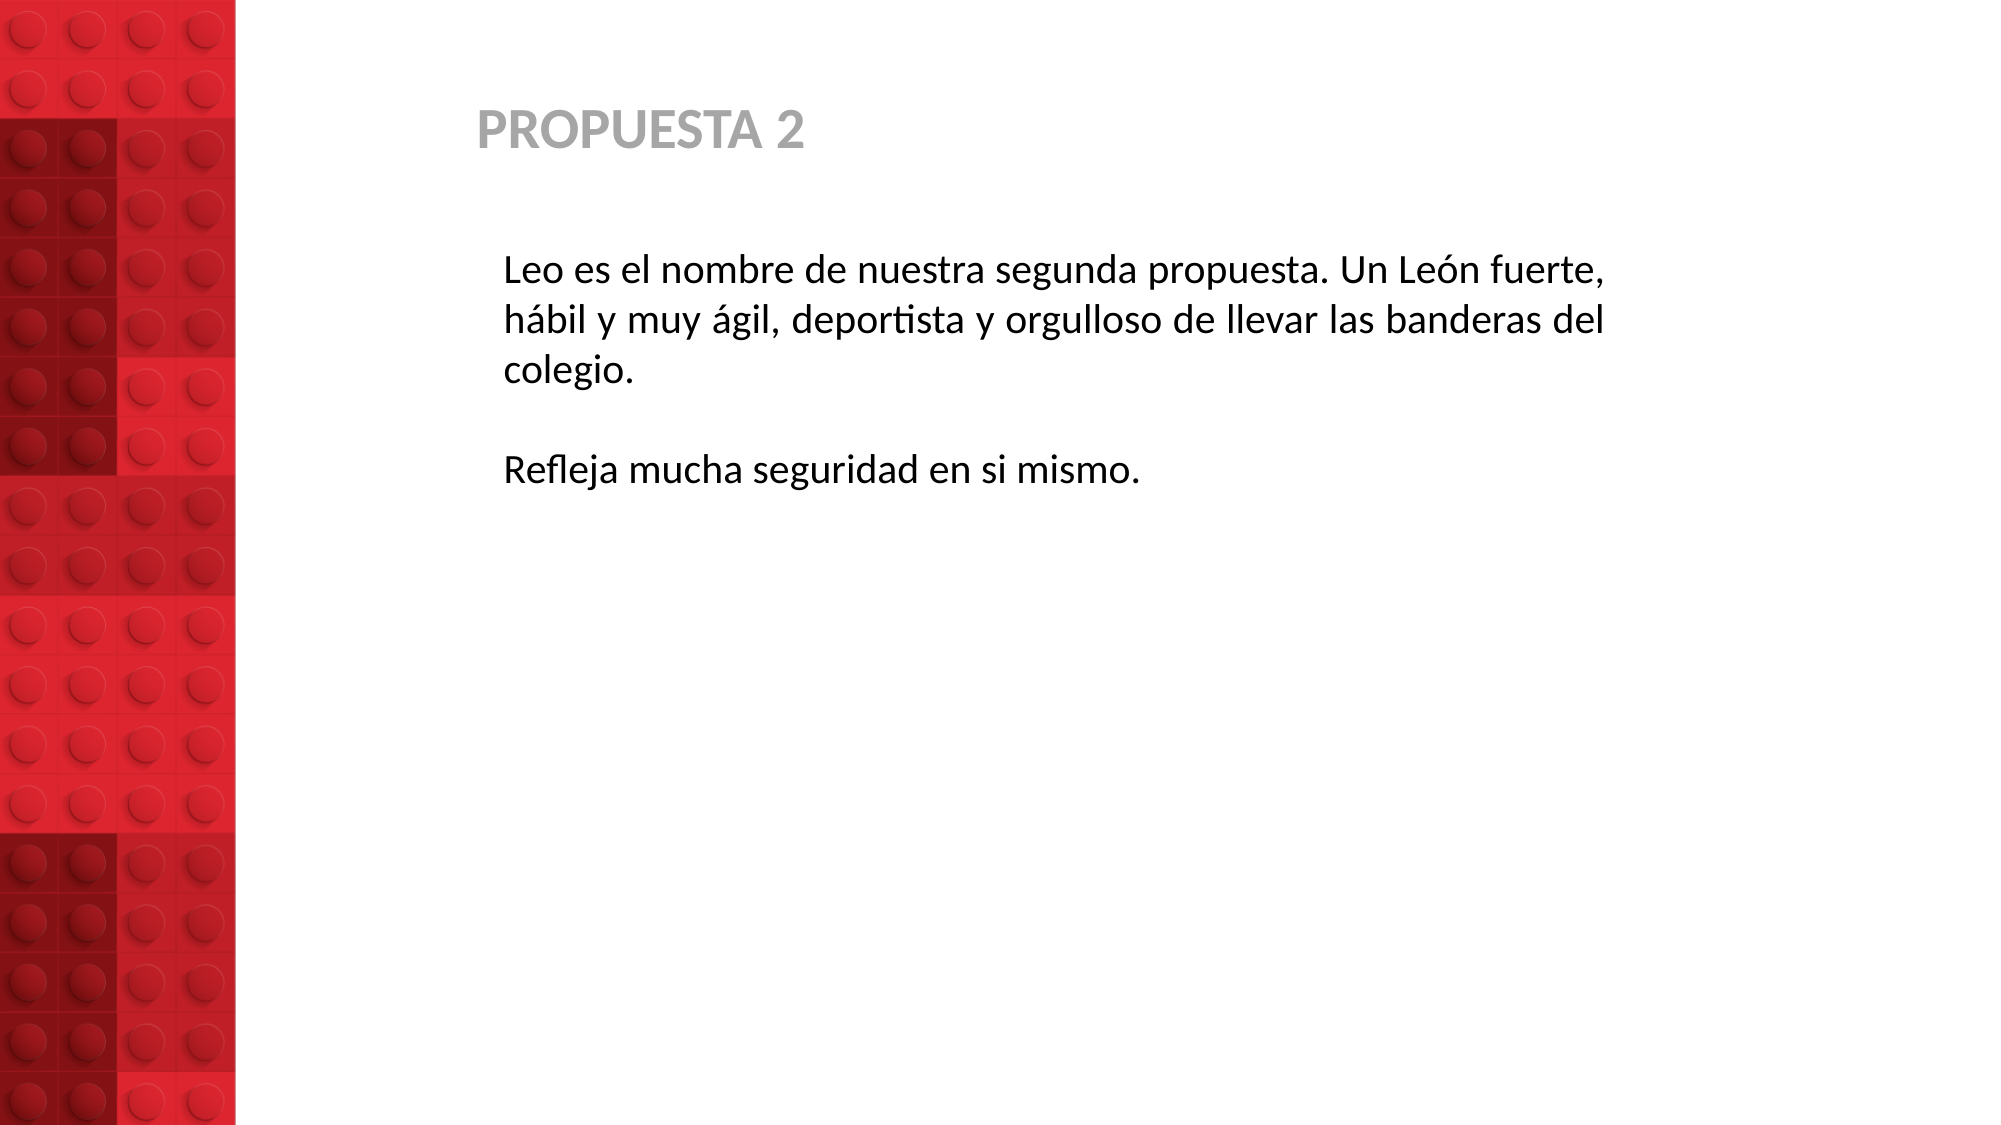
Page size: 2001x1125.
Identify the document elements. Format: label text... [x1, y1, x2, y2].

text_box PROPUESTA 2 [461, 82, 821, 168]
text_box Leo es el nombre de nuestra segunda propuesta. Un León fuerte, hábil y muy ágil, deportista y orgulloso de llevar las banderas del colegio. Refleja mucha seguridad en si mismo. [489, 234, 1621, 600]
picture [0, 0, 288, 1125]
